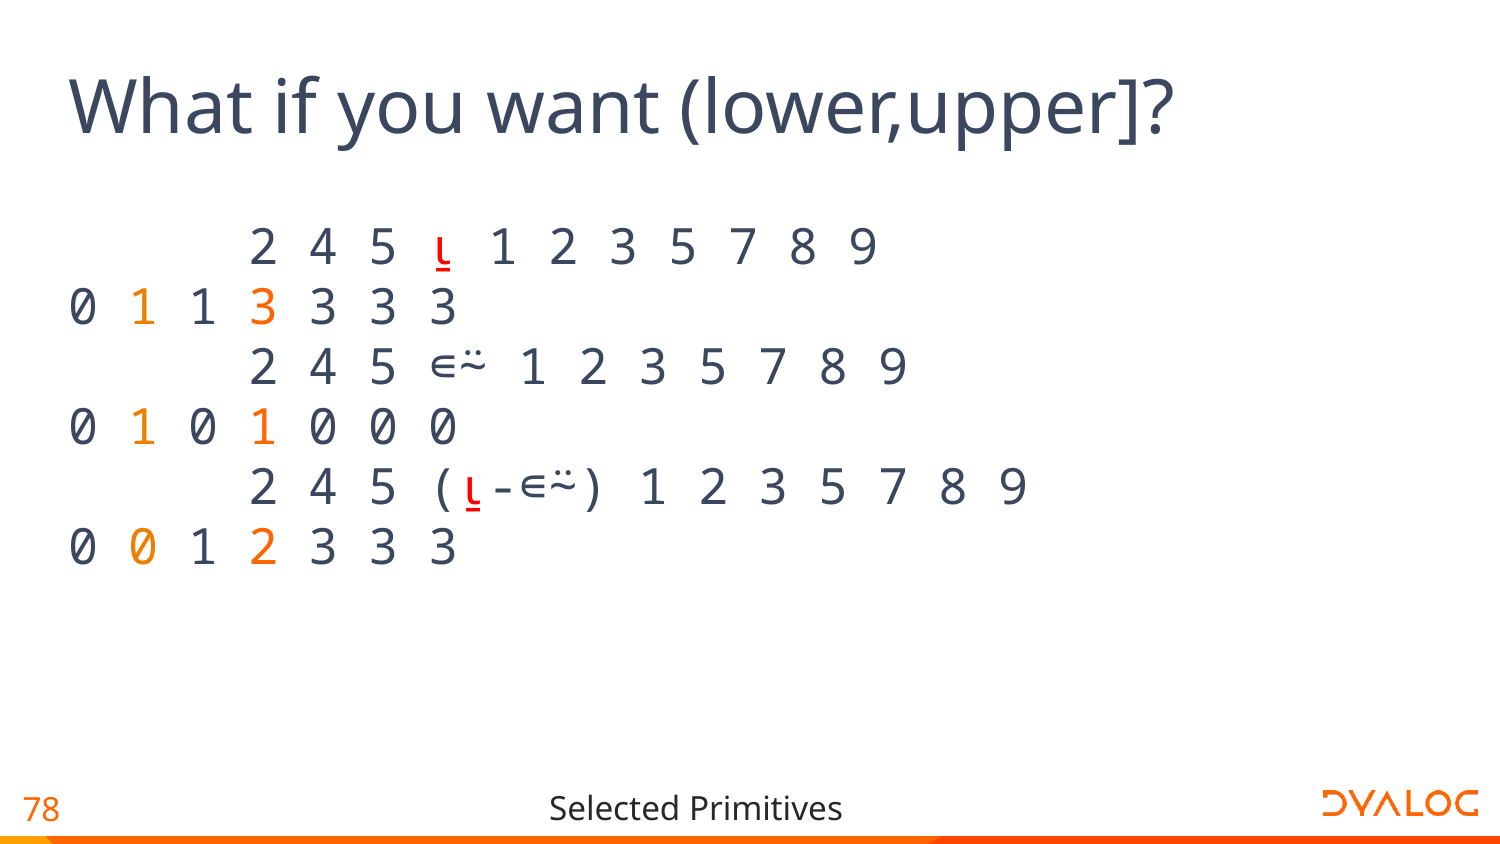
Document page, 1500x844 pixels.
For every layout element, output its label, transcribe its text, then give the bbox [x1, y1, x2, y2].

list 2 4 5 ⍸ 1 2 3 5 7 8 9 0 1 1 3 3 3 3 2 4 5 ∊⍨ 1 2 3 5 7 8 9 0 1 0 1 0 0 0 2 4 5 (⍸-∊⍨) 1 2 3 5 7 8 9 0 0 1 2 3 3 3 [53, 207, 1453, 740]
picture [1323, 790, 1478, 816]
title What if you want (lower,upper]? [53, 43, 1453, 157]
picture [0, 836, 1500, 844]
